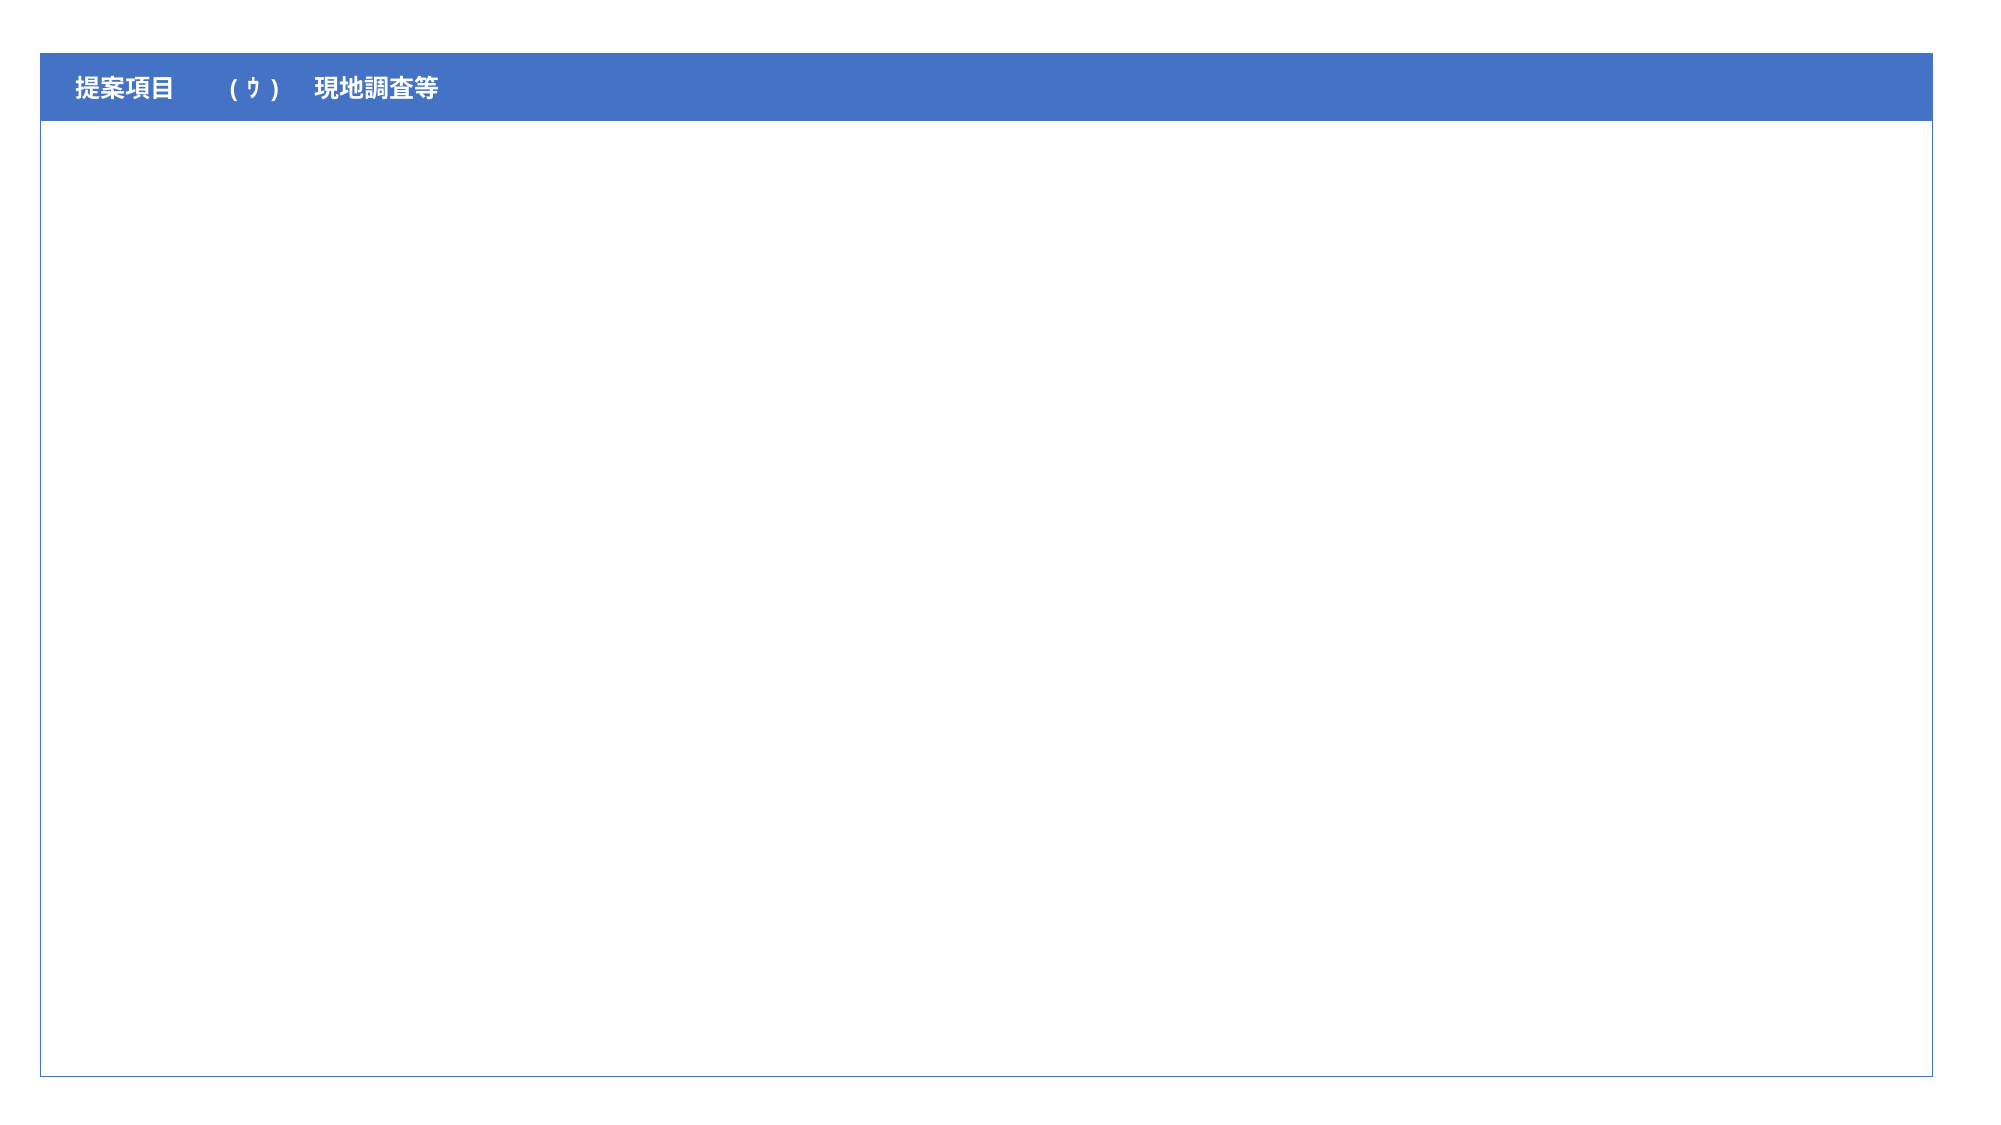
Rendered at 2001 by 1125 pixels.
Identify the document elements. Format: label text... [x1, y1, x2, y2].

table_header (ｳ) 現地調査等 [211, 54, 1932, 120]
table_header 提案項目 [41, 54, 211, 120]
table_cell [41, 121, 1932, 1076]
